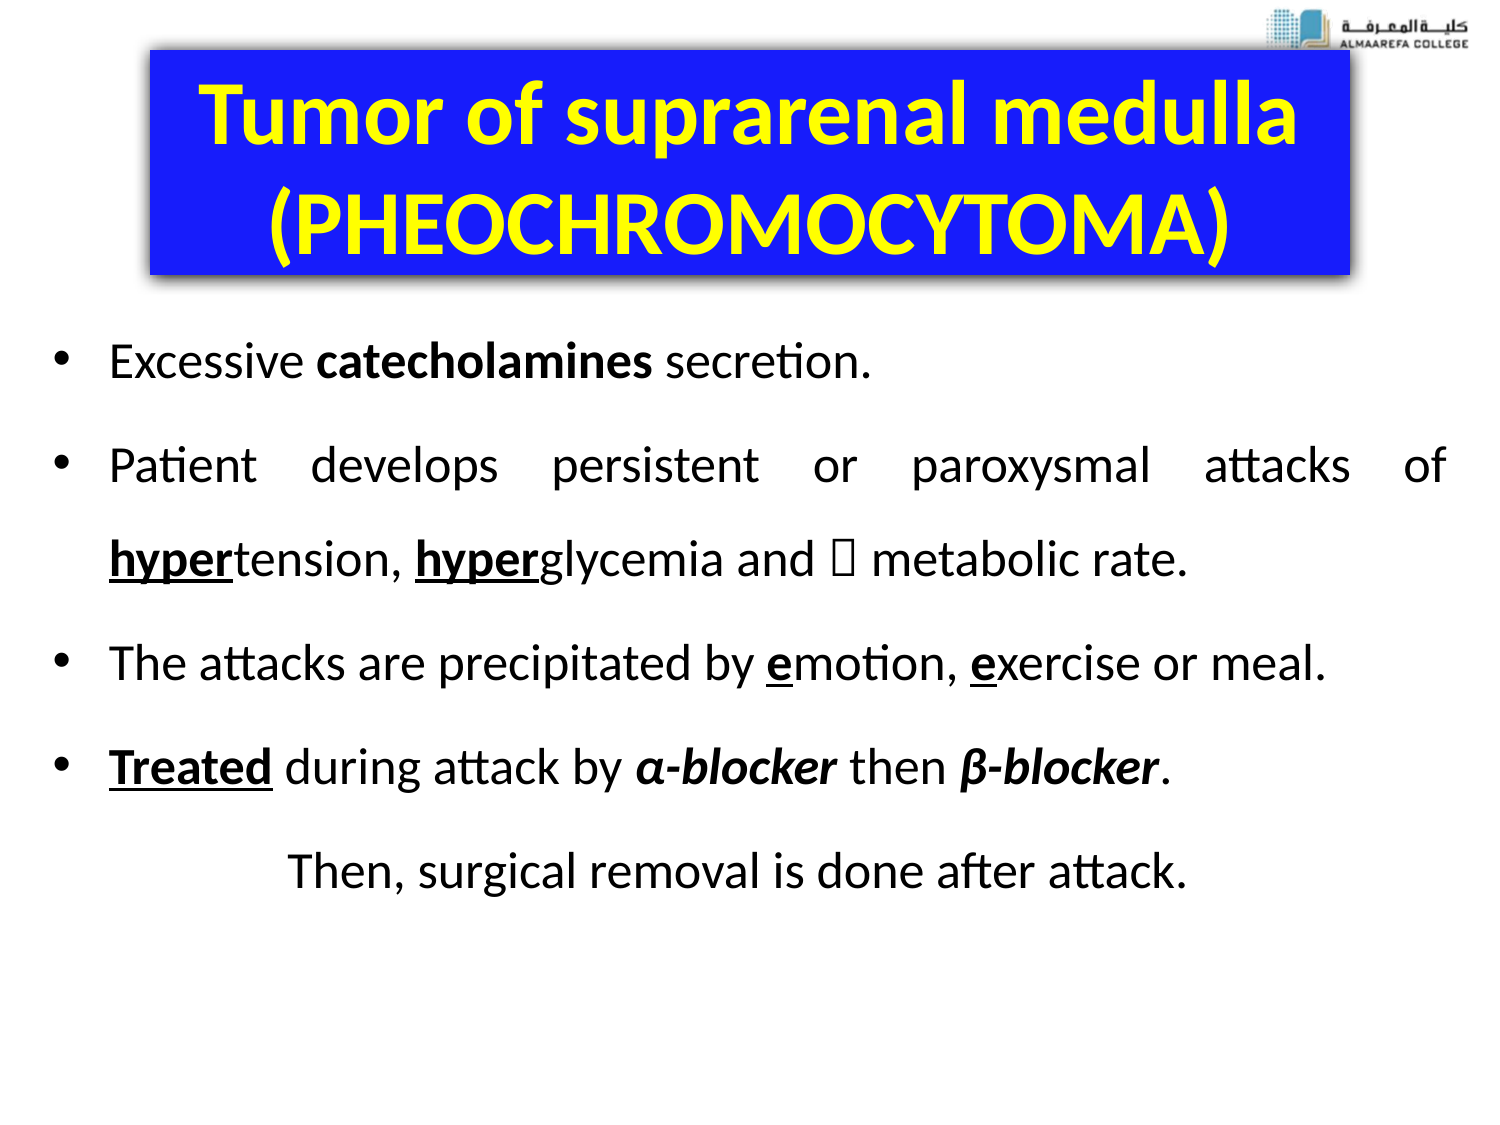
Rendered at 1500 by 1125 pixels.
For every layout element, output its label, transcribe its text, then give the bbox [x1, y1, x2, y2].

picture [1262, 0, 1473, 65]
list Excessive catecholamines secretion. Patient develops persistent or paroxysmal attacks of hypertension, hyperglycemia and  metabolic rate. The attacks are precipitated by emotion, exercise or meal. Treated during attack by α-blocker then β-blocker. Then, surgical removal is done after attack. [37, 287, 1463, 1125]
title Tumor of suprarenal medulla (PHEOCHROMOCYTOMA) [150, 50, 1350, 275]
